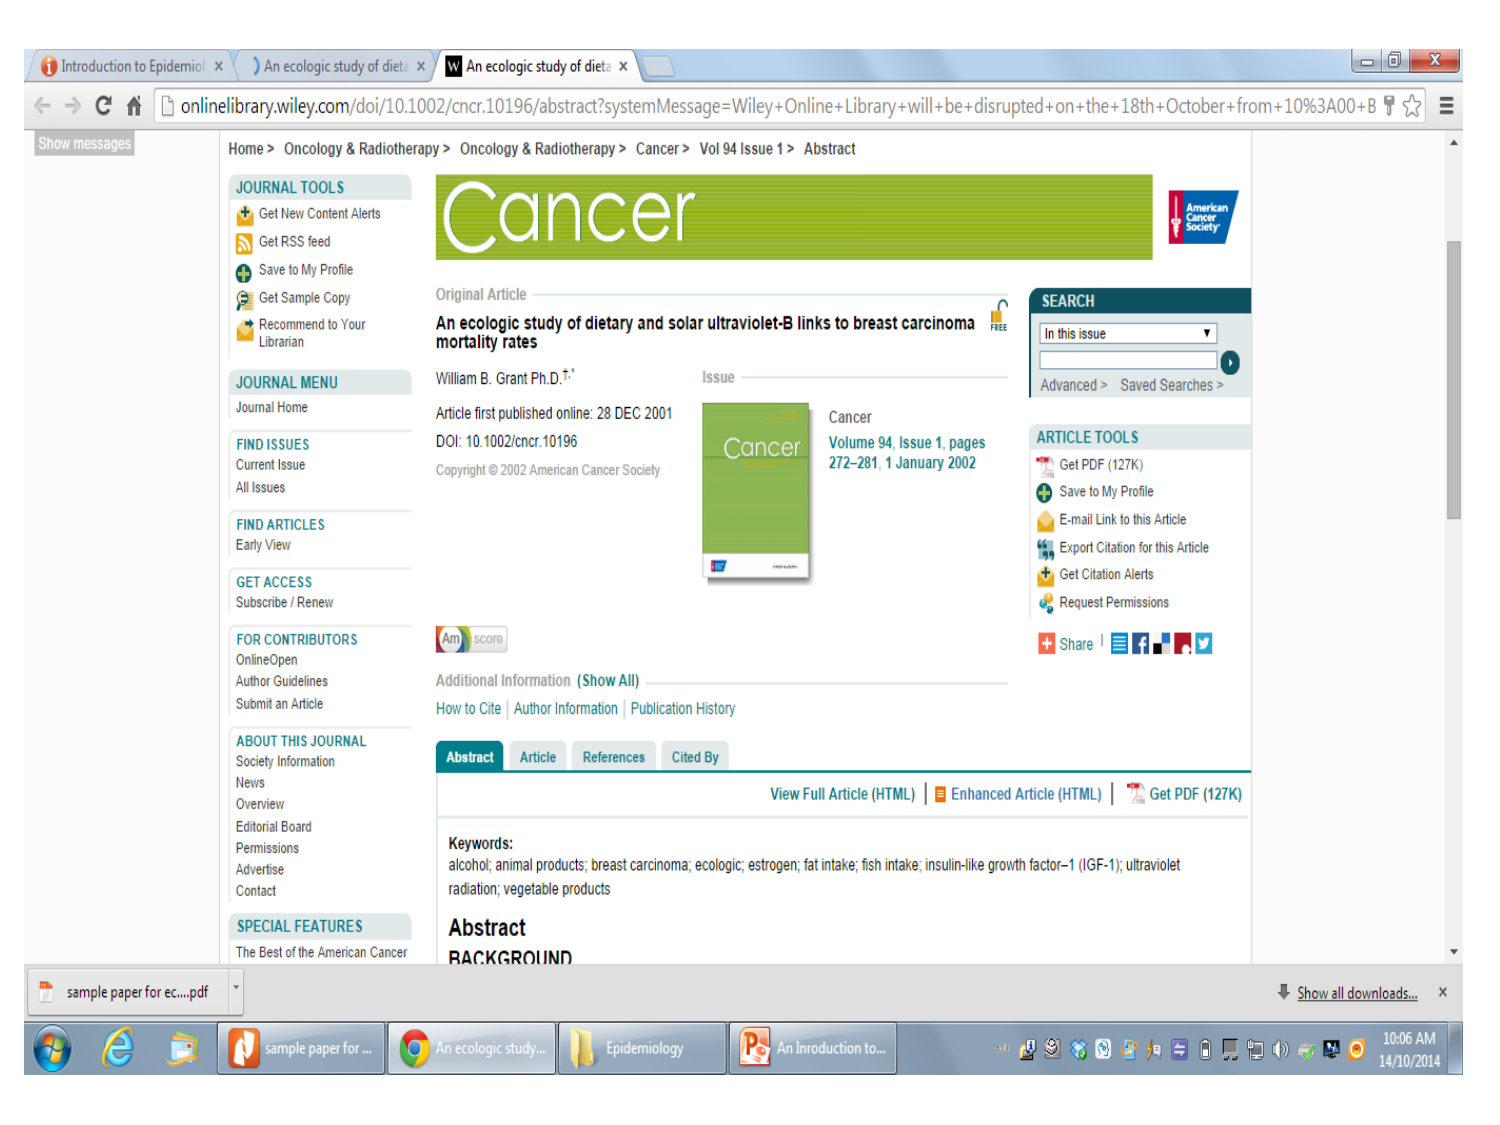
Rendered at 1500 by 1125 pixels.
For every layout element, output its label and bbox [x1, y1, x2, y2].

picture [24, 49, 1463, 1076]
